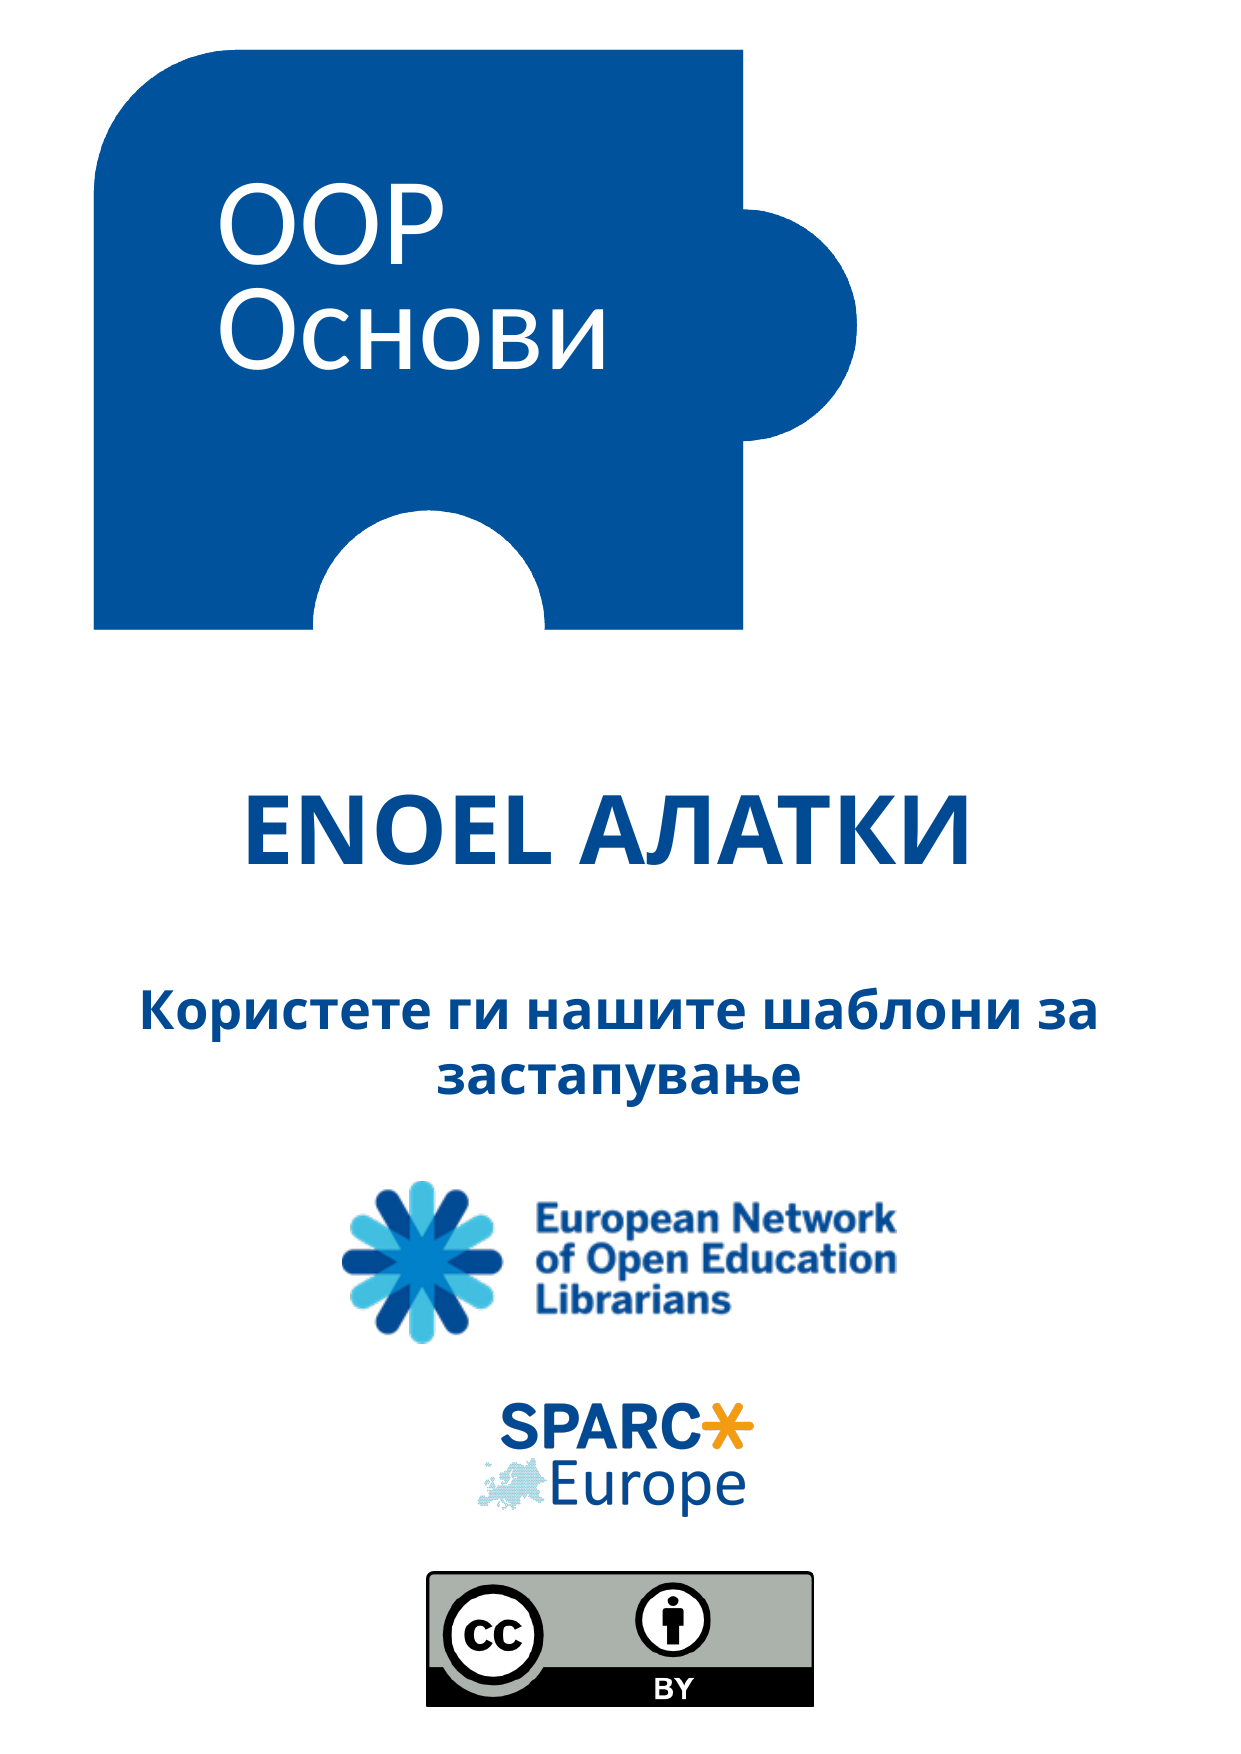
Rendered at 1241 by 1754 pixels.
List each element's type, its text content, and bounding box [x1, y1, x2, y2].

picture [342, 1181, 898, 1344]
picture [93, 49, 857, 630]
picture [475, 1359, 764, 1522]
text_box ENOEL АЛАТКИ [93, 753, 1147, 899]
text_box Користете ги нашите шаблони за застапување [93, 960, 1147, 1121]
picture [425, 1571, 815, 1708]
